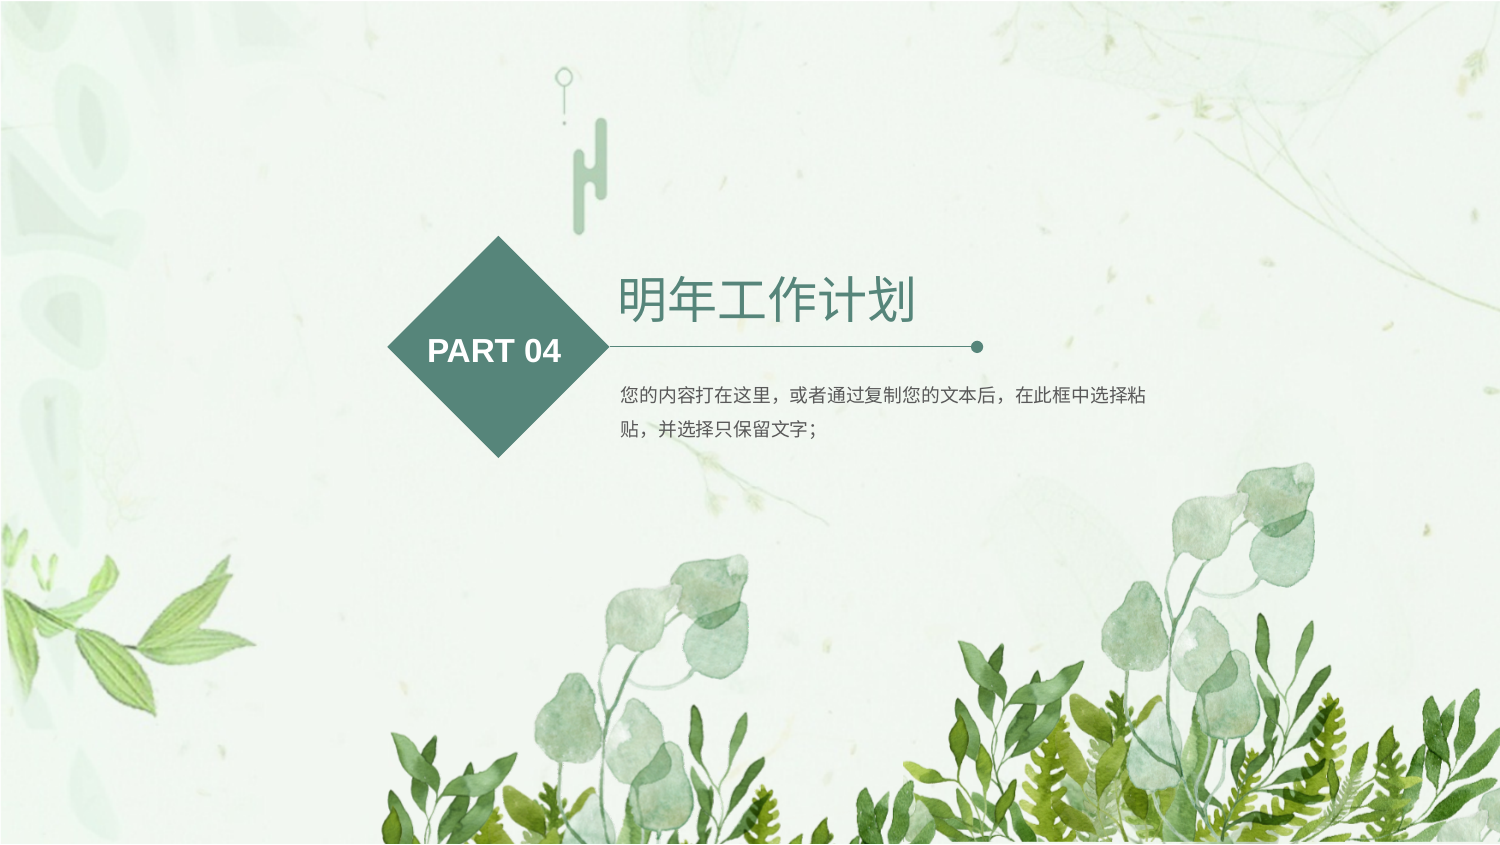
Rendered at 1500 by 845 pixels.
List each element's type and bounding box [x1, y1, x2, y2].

text_box [387, 235, 610, 459]
picture [2, 0, 1500, 844]
